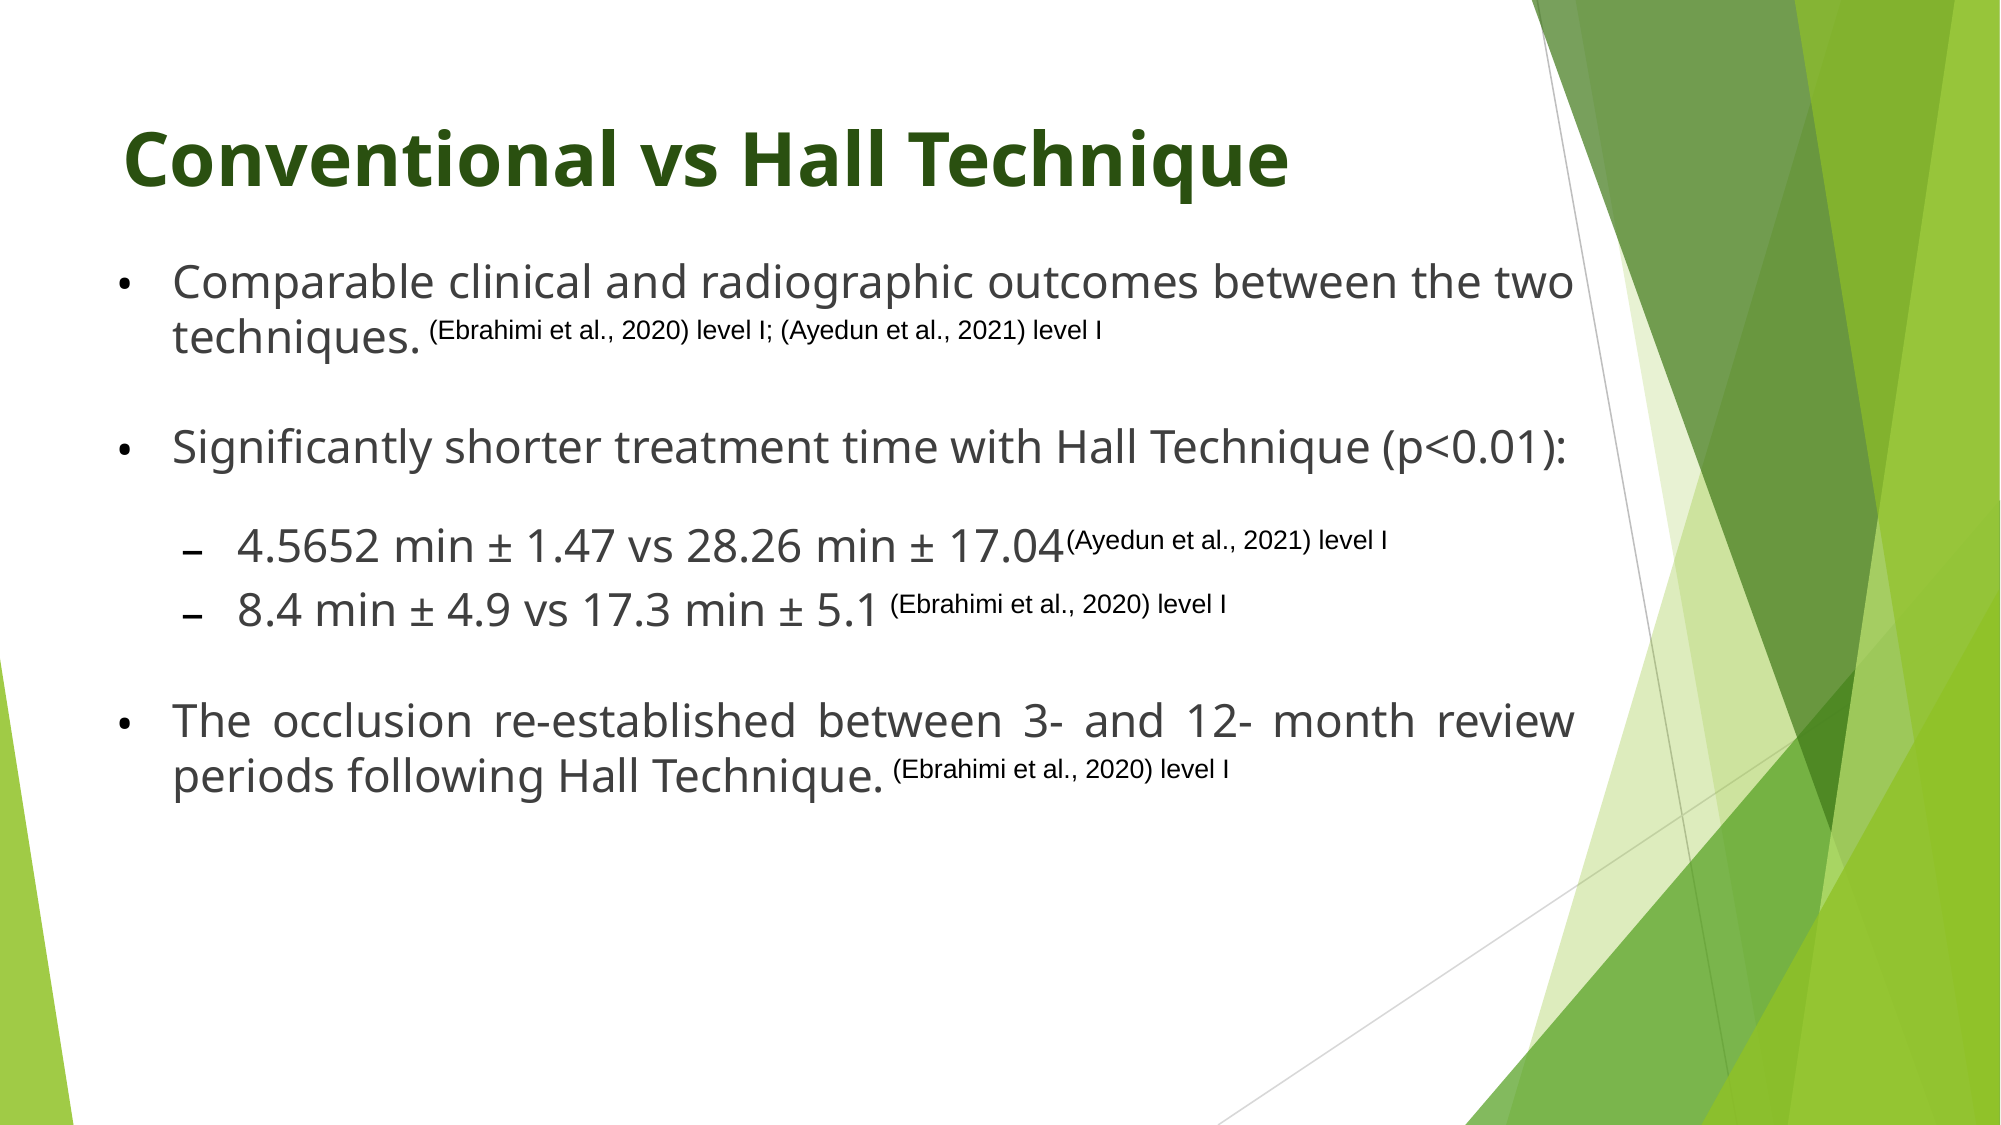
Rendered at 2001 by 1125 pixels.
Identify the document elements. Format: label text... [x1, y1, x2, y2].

list Comparable clinical and radiographic outcomes between the two techniques. (Ebrahimi et al., 2020) level I; (Ayedun et al., 2021) level I Significantly shorter treatment time with Hall Technique (p<0.01): 4.5652 min ± 1.47 vs 28.26 min ± 17.04(Ayedun et al., 2021) level I 8.4 min ± 4.9 vs 17.3 min ± 5.1 (Ebrahimi et al., 2020) level I The occlusion re-established between 3- and 12- month review periods following Hall Technique. (Ebrahimi et al., 2020) level I [72, 205, 1591, 996]
title Conventional vs Hall Technique [107, 87, 1458, 205]
